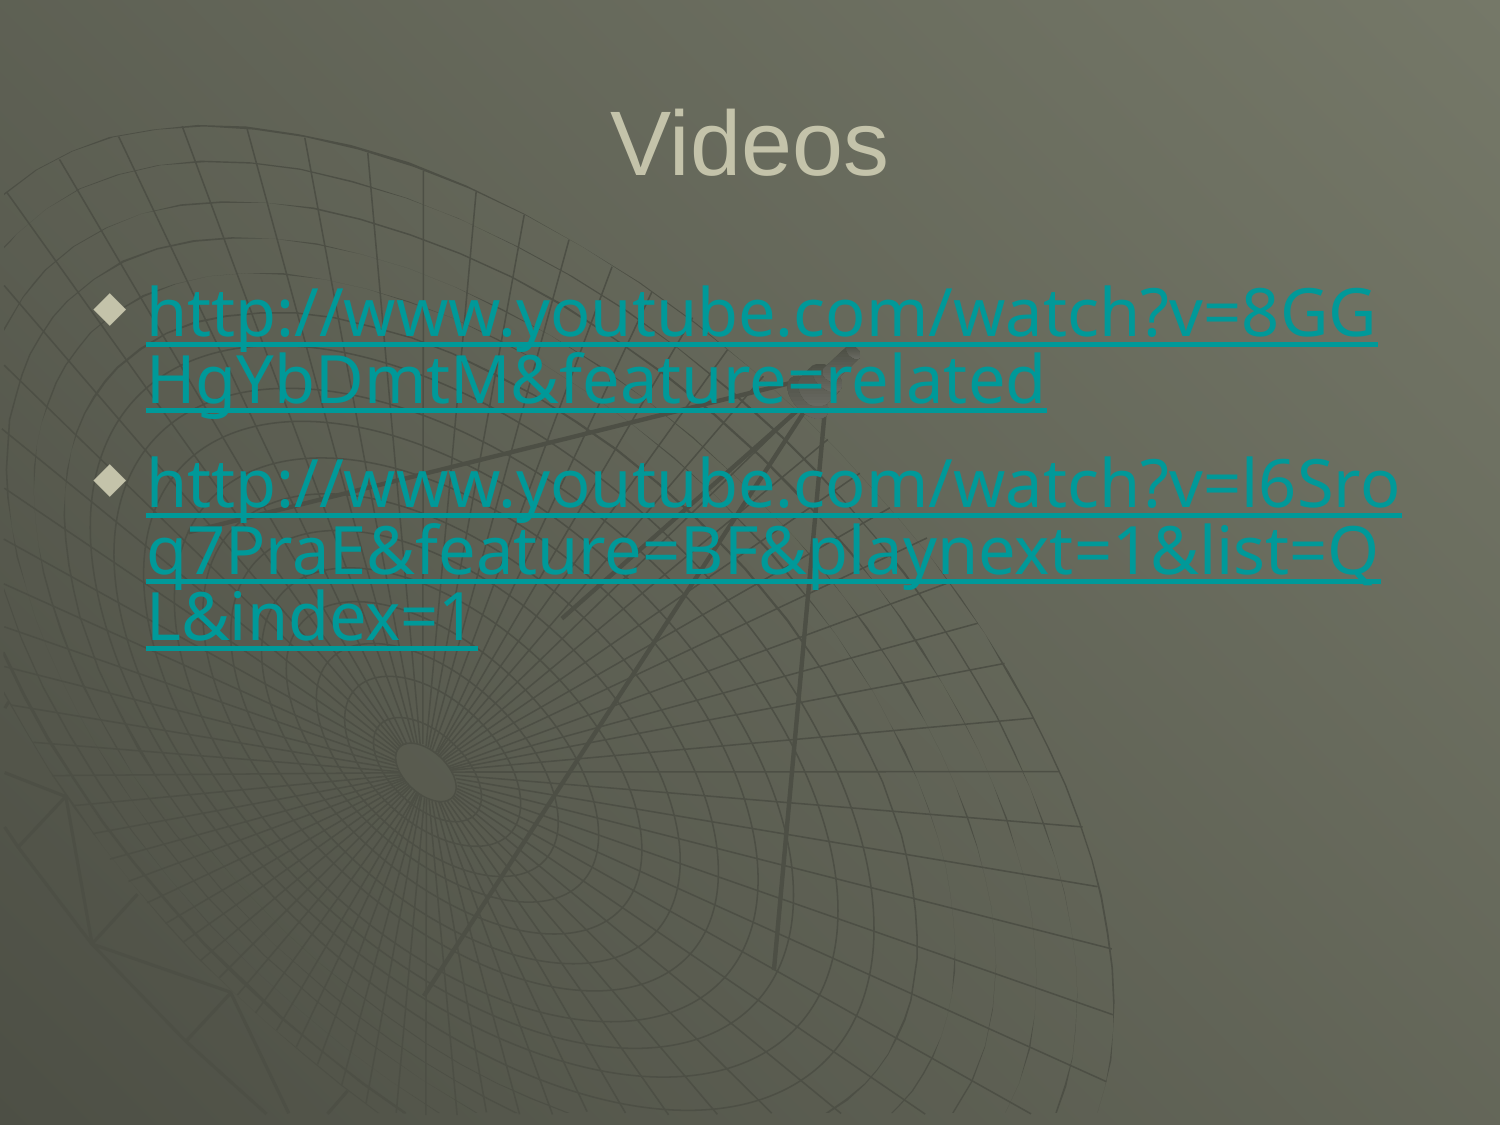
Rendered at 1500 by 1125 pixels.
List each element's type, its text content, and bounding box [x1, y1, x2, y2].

list http://www.youtube.com/watch?v=8GGHgYbDmtM&feature=related http://www.youtube.com/watch?v=l6Sroq7PraE&feature=BF&playnext=1&list=QL&index=1 [74, 262, 1426, 1006]
title Videos [74, 45, 1426, 233]
